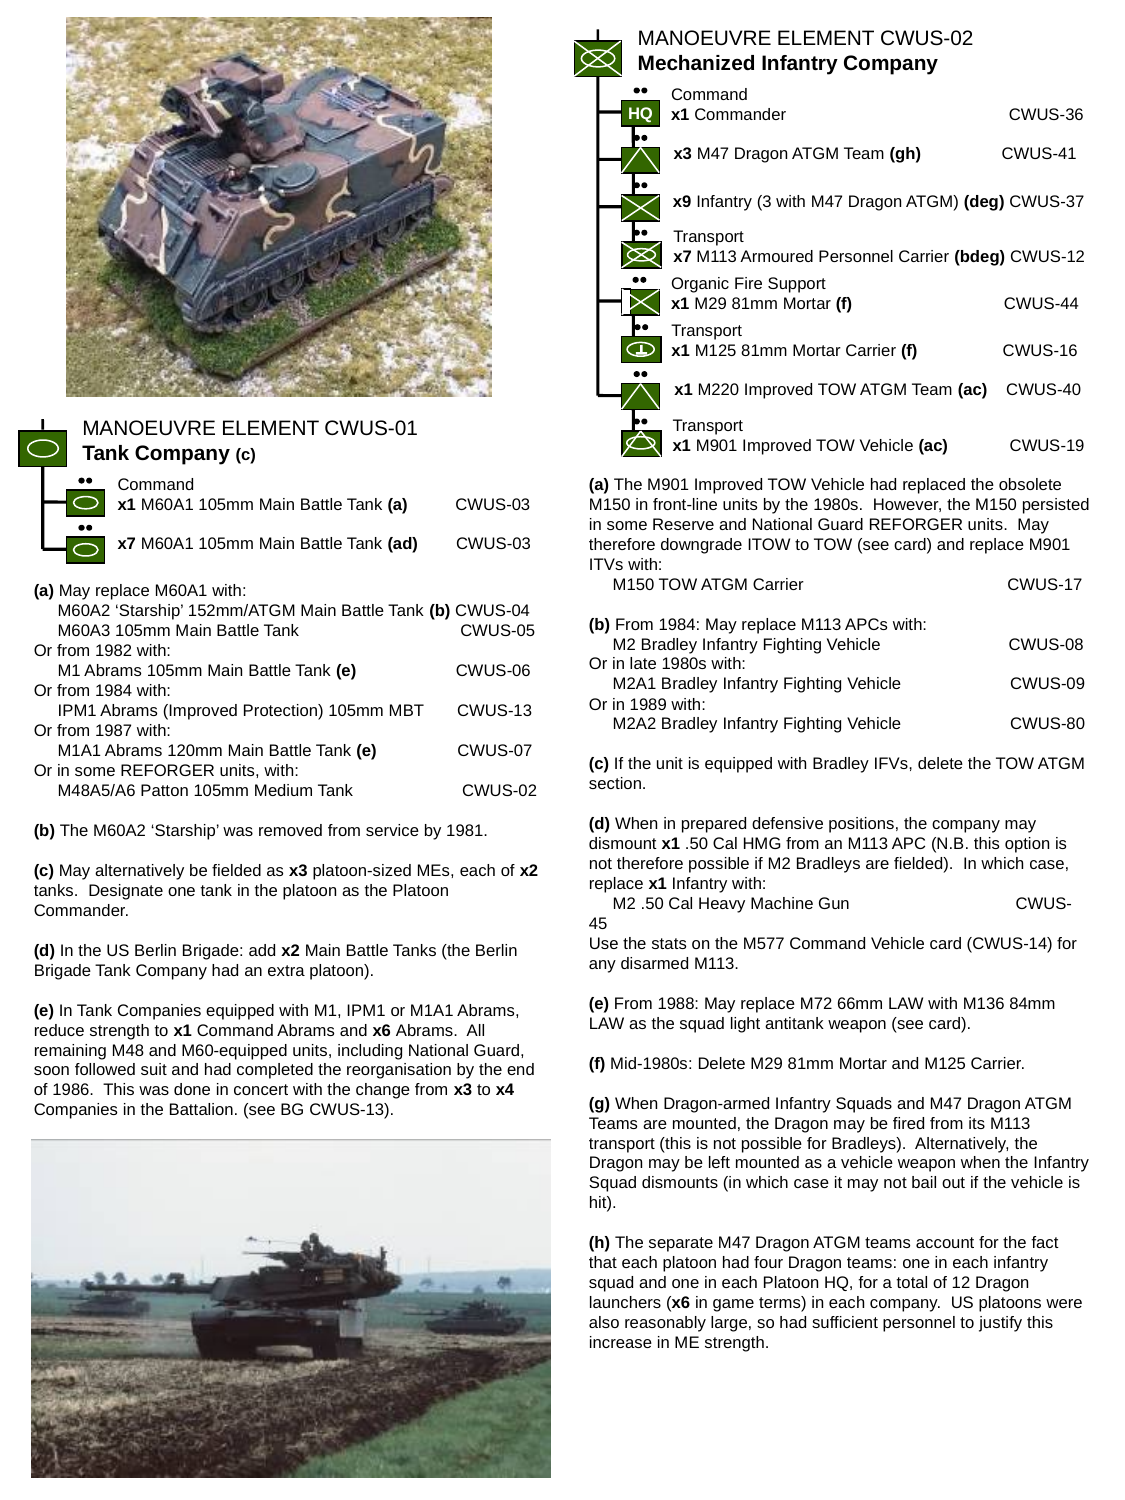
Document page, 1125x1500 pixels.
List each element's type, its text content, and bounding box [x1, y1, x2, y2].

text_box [635, 324, 648, 330]
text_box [621, 147, 660, 174]
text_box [79, 525, 92, 530]
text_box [634, 88, 647, 93]
text_box (a) The M901 Improved TOW Vehicle had replaced the obsolete M150 in front-line units by the 1980s. However, the M150 persisted in some Reserve and National Guard REFORGER units. May therefore downgrade ITOW to TOW (see card) and replace M901 ITVs with: M150 TOW ATGM Carrier CWUS-17 (b) From 1984: May replace M113 APCs with: M2 Bradley Infantry Fighting Vehicle CWUS-08 Or in late 1980s with: M2A1 Bradley Infantry Fighting Vehicle CWUS-09 Or in 1989 with: M2A2 Bradley Infantry Fighting Vehicle CWUS-80 (c) If the unit is equipped with Bradley IFVs, delete the TOW ATGM section. (d) When in prepared defensive positions, the company may dismount x1 .50 Cal HMG from an M113 APC (N.B. this option is not therefore possible if M2 Bradleys are fielded). In which case, replace x1 Infantry with: M2 .50 Cal Heavy Machine Gun CWUS-45 Use the stats on the M577 Command Vehicle card (CWUS-14) for any disarmed M113. (e) From 1988: May replace M72 66mm LAW with M136 84mm LAW as the squad light antitank weapon (see card). (f) Mid-1980s: Delete M29 81mm Mortar and M125 Carrier. (g) When Dragon-armed Infantry Squads and M47 Dragon ATGM Teams are mounted, the Dragon may be fired from its M113 transport (this is not possible for Bradleys). Alternatively, the Dragon may be left mounted as a vehicle weapon when the Infantry Squad dismounts (in which case it may not bail out if the vehicle is hit). (h) The separate M47 Dragon ATGM teams account for the fact that each platoon had four Dragon teams: one in each infantry squad and one in each Platoon HQ, for a total of 12 Dragon launchers (x6 in game terms) in each company. US platoons were also reasonably large, so had sufficient personnel to justify this increase in ME strength. [574, 466, 1106, 1360]
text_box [66, 490, 105, 516]
text_box Command x1 M60A1 105mm Main Battle Tank (a) CWUS-03 [102, 466, 546, 522]
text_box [621, 242, 662, 268]
text_box x9 Infantry (3 with M47 Dragon ATGM) (deg) CWUS-37 [658, 183, 1100, 218]
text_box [634, 371, 647, 377]
text_box (a) May replace M60A1 with: M60A2 ‘Starship’ 152mm/ATGM Main Battle Tank (b) CWUS-04 M60A3 105mm Main Battle Tank CWUS-05 Or from 1982 with: M1 Abrams 105mm Main Battle Tank (e) CWUS-06 Or from 1984 with: IPM1 Abrams (Improved Protection) 105mm MBT CWUS-13 Or from 1987 with: M1A1 Abrams 120mm Main Battle Tank (e) CWUS-07 Or in some REFORGER units, with: M48A5/A6 Patton 105mm Medium Tank CWUS-02 (b) The M60A2 ‘Starship’ was removed from service by 1981. (c) May alternatively be fielded as x3 platoon-sized MEs, each of x2 tanks. Designate one tank in the platoon as the Platoon Commander. (d) In the US Berlin Brigade: add x2 Main Battle Tanks (the Berlin Brigade Tank Company had an extra platoon). (e) In Tank Companies equipped with M1, IPM1 or M1A1 Abrams, reduce strength to x1 Command Abrams and x6 Abrams. All remaining M48 and M60-equipped units, including National Guard, soon followed suit and had completed the reorganisation by the end of 1986. This was done in concert with the change from x3 to x4 Companies in the Battalion. (see BG CWUS-13). [19, 572, 563, 1127]
text_box Command x1 Commander CWUS-36 [656, 76, 1100, 132]
text_box x1 M220 Improved TOW ATGM Team (ac) CWUS-40 [659, 371, 1097, 407]
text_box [79, 478, 92, 483]
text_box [634, 183, 647, 188]
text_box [634, 230, 647, 235]
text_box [574, 41, 622, 77]
picture [30, 1139, 551, 1479]
text_box MANOEUVRE ELEMENT CWUS-02 Mechanized Infantry Company [622, 17, 989, 83]
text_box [634, 135, 647, 141]
text_box Transport x1 M901 Improved TOW Vehicle (ac) CWUS-19 [657, 407, 1100, 463]
text_box Transport x1 M125 81mm Mortar Carrier (f) CWUS-16 [656, 321, 1093, 368]
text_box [634, 419, 647, 424]
text_box Transport x7 M113 Armoured Personnel Carrier (bdeg) CWUS-12 [658, 218, 1101, 274]
text_box x3 M47 Dragon ATGM Team (gh) CWUS-41 [658, 135, 1092, 171]
text_box Organic Fire Support x1 M29 81mm Mortar (f) CWUS-44 [656, 265, 1094, 321]
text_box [621, 100, 660, 127]
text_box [18, 430, 67, 467]
text_box MANOEUVRE ELEMENT CWUS-01 Tank Company (c) [67, 407, 433, 473]
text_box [621, 430, 662, 457]
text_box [621, 336, 661, 363]
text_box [621, 289, 660, 316]
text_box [621, 195, 660, 221]
picture [66, 17, 492, 397]
text_box x7 M60A1 105mm Main Battle Tank (ad) CWUS-03 [102, 525, 546, 561]
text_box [621, 383, 660, 410]
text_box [66, 537, 105, 564]
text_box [633, 277, 646, 283]
